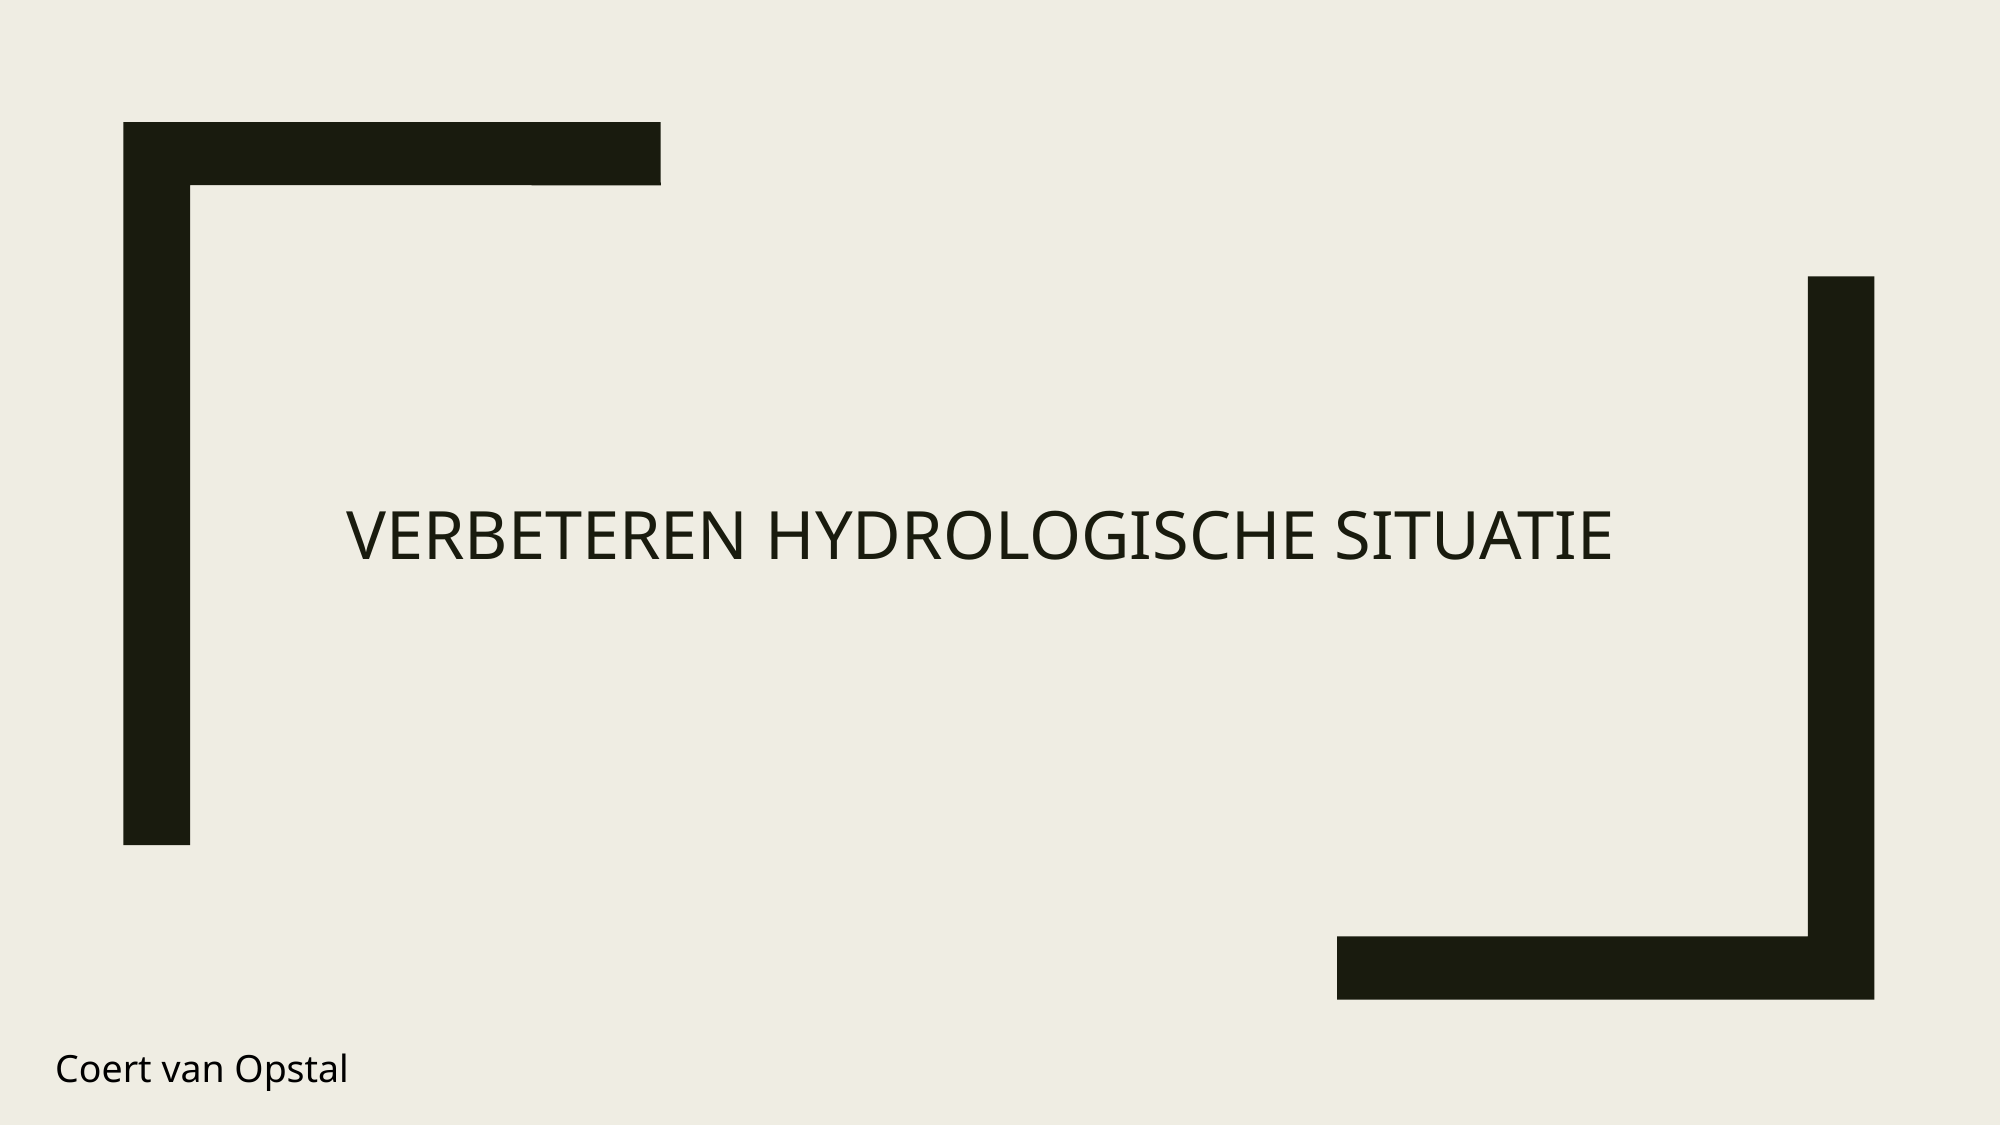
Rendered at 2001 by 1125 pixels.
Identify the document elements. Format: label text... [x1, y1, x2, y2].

title Verbeteren hydrologische situatie [184, 478, 1777, 581]
text_box Coert van Opstal [40, 1037, 521, 1098]
